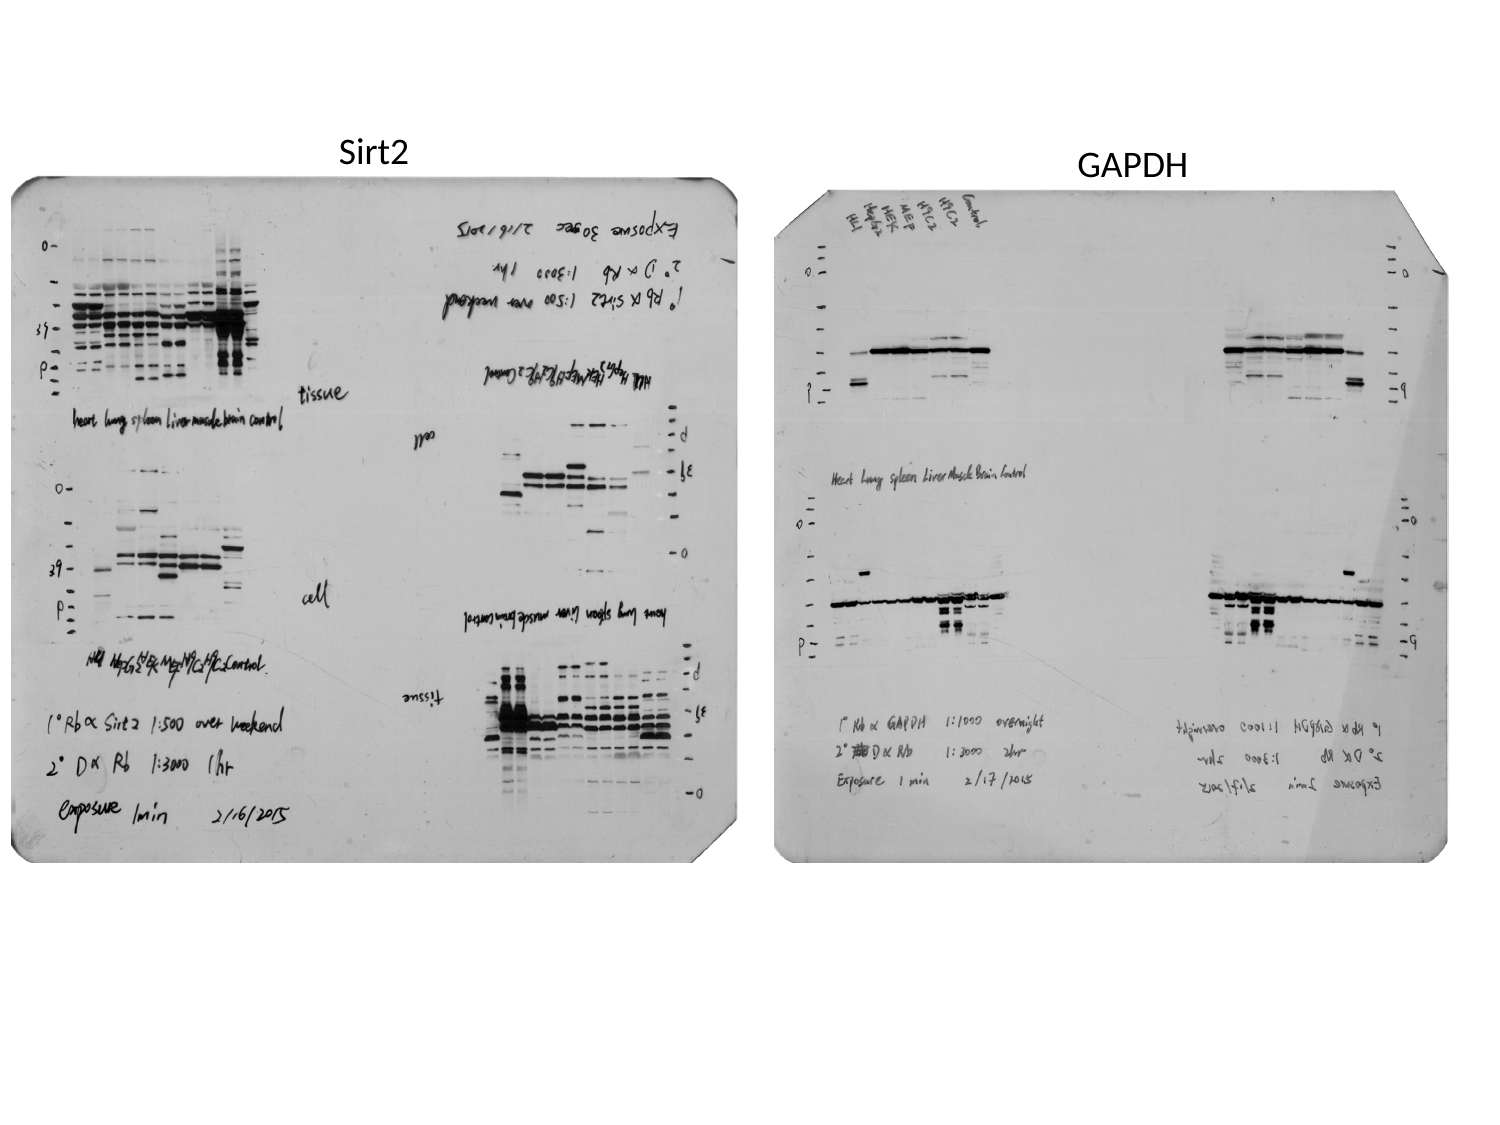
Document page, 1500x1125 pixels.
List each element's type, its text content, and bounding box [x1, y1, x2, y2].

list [11, 174, 739, 863]
text_box Sirt2 [324, 120, 487, 173]
picture [774, 187, 1451, 863]
text_box GAPDH [1062, 132, 1225, 185]
